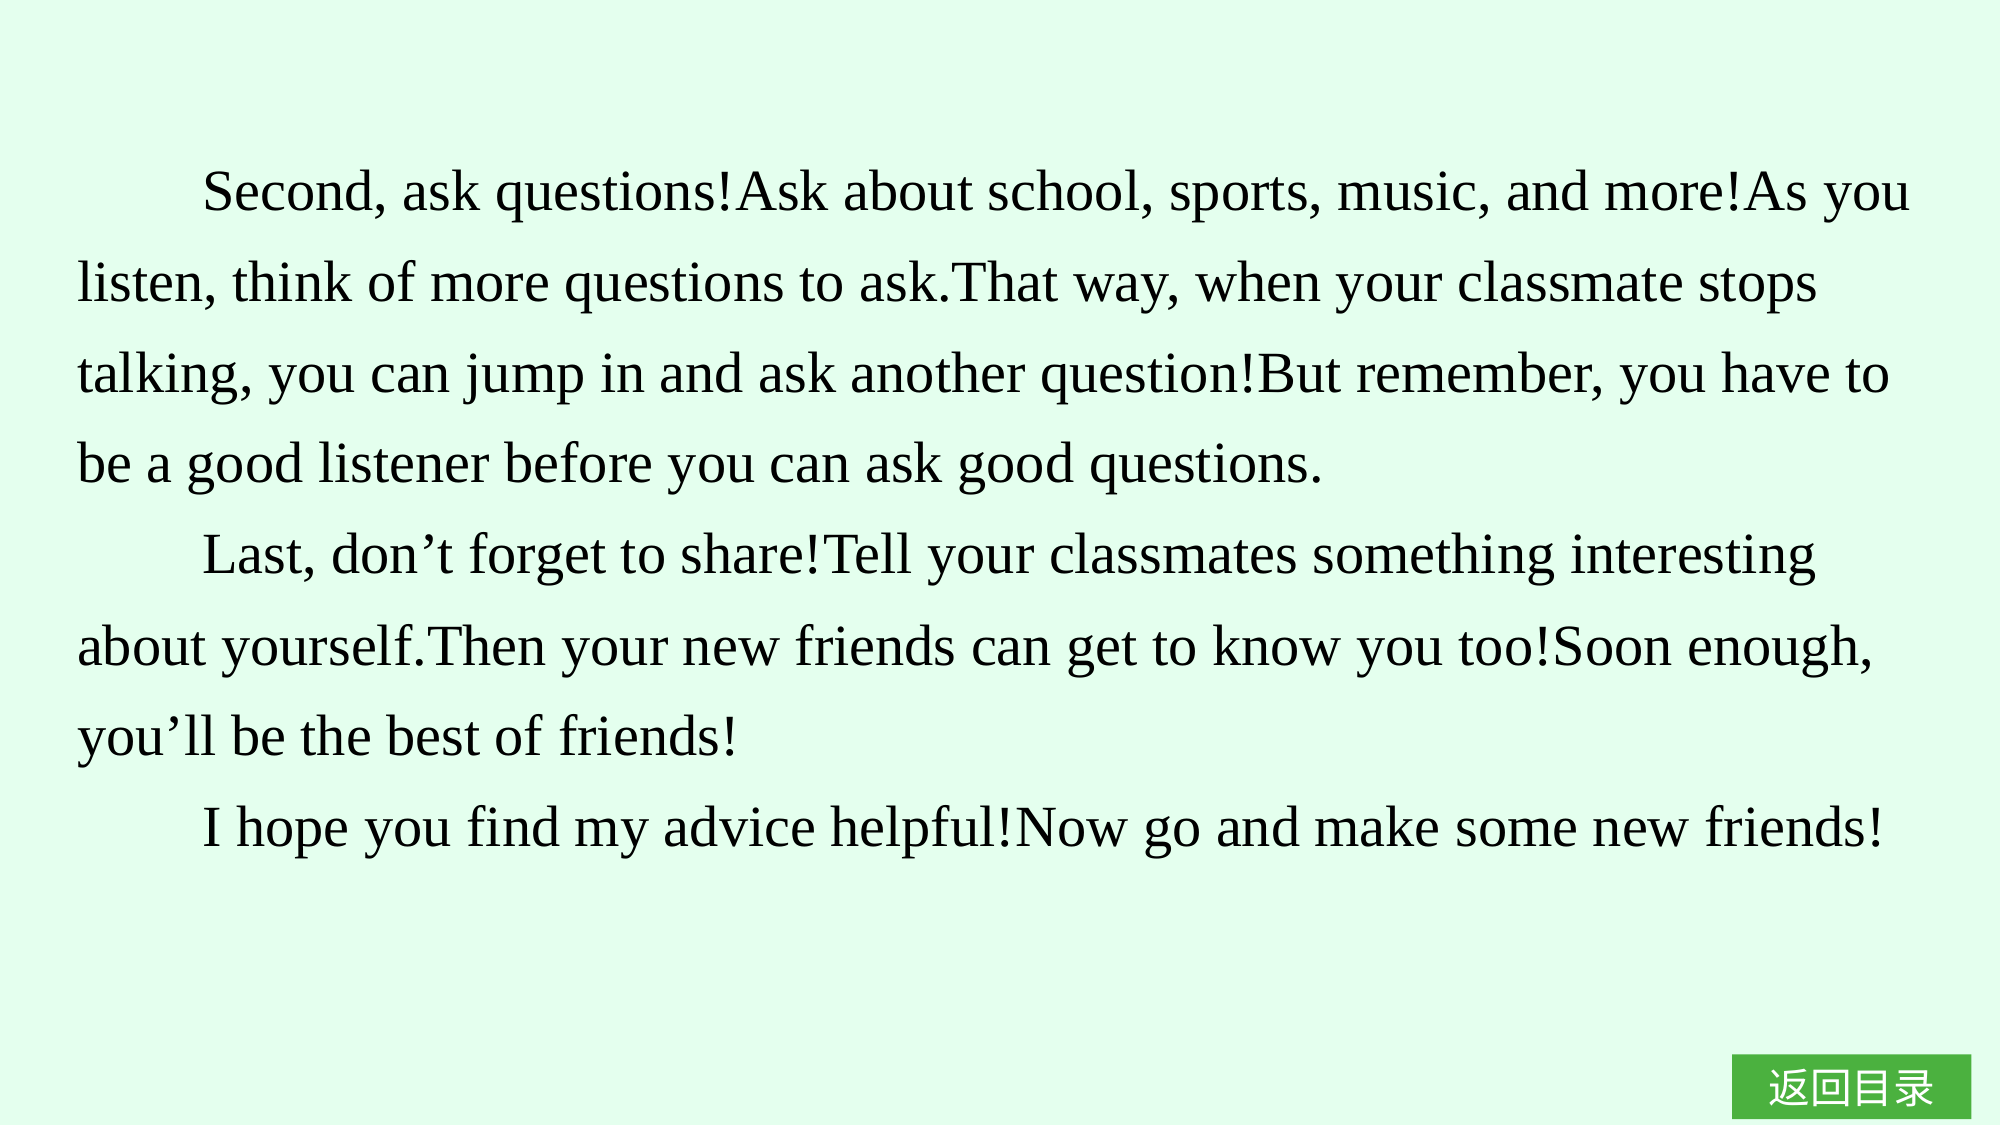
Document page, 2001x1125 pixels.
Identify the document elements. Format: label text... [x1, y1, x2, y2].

text_box Second, ask questions!Ask about school, sports, music, and more!As you listen, think of more questions to ask.That way, when your classmate stops talking, you can jump in and ask another question!But remember, you have to be a good listener before you can ask good questions. Last, don’t forget to share!Tell your classmates something interesting about yourself.Then your new friends can get to know you too!Soon enough, you’ll be the best of friends! I hope you find my advice helpful!Now go and make some new friends! [62, 123, 1938, 866]
